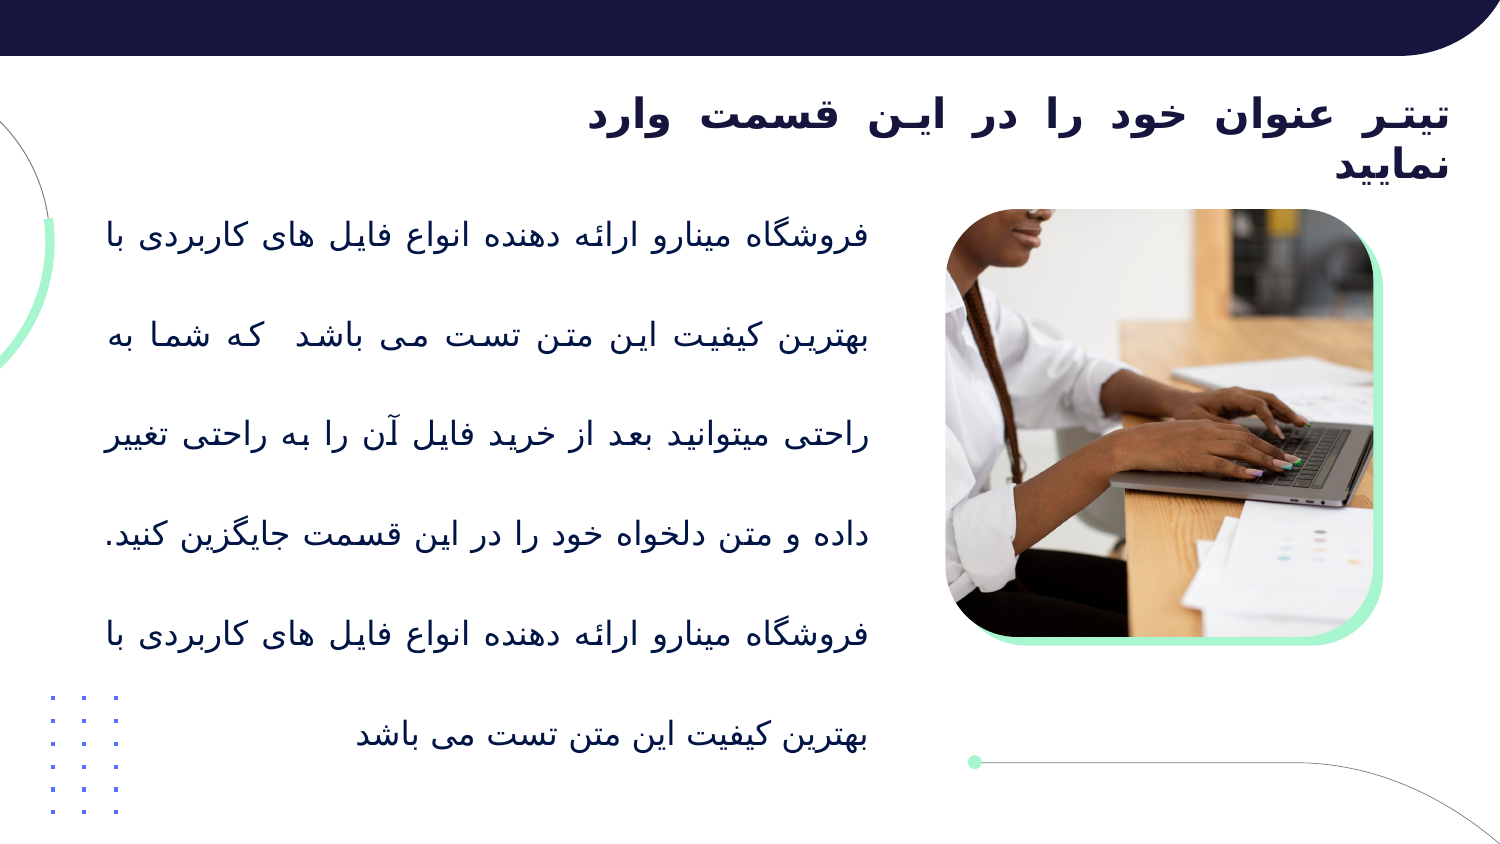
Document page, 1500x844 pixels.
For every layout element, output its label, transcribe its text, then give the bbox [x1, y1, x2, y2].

text_box تیتر عنوان خود را در این قسمت وارد نمایید [560, 79, 1466, 195]
text_box [1377, 260, 1384, 604]
picture [945, 208, 1374, 638]
text_box فروشگاه مینارو ارائه دهنده انواع فایل های کاربردی با بهترین کیفیت این متن تست می باشد که شما به راحتی میتوانید بعد از خرید فایل آن را به راحتی تغییر داده و متن دلخواه خود را در این قسمت جایگزین کنید. فروشگاه مینارو ارائه دهنده انواع فایل های کاربردی با بهترین کیفیت این متن تست می باشد [86, 119, 886, 786]
